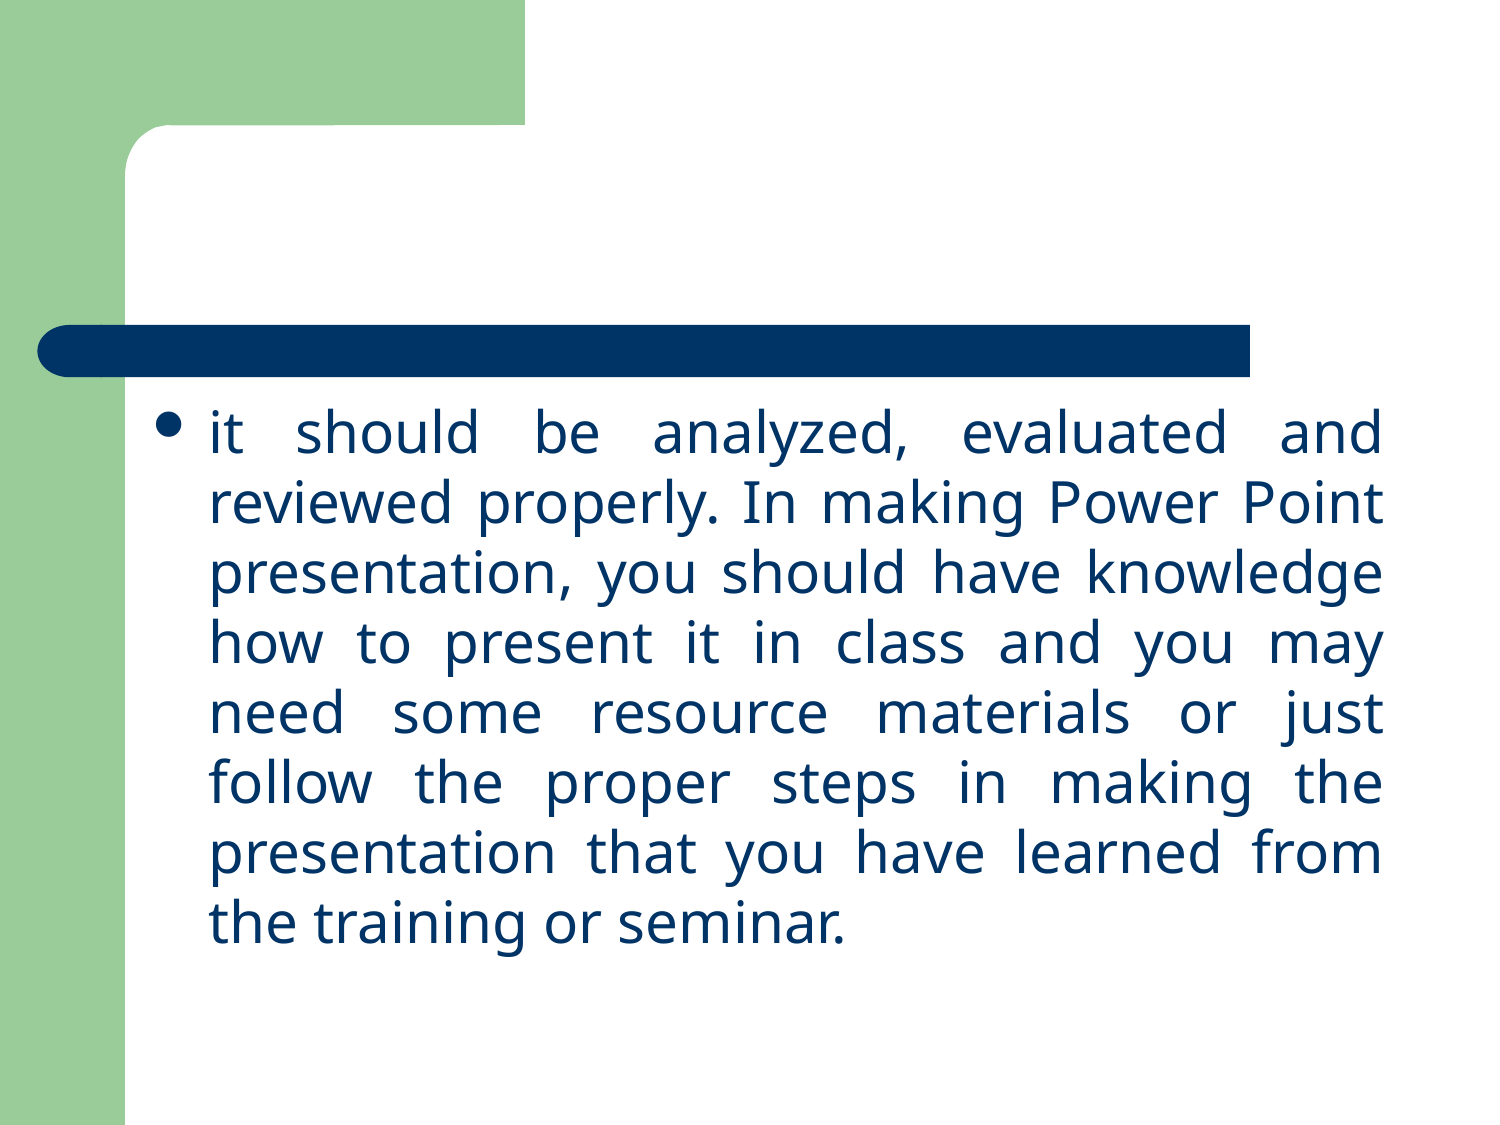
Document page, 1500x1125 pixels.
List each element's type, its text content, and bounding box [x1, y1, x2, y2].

list it should be analyzed, evaluated and reviewed properly. In making Power Point presentation, you should have knowledge how to present it in class and you may need some resource materials or just follow the proper steps in making the presentation that you have learned from the training or seminar. [137, 387, 1400, 999]
